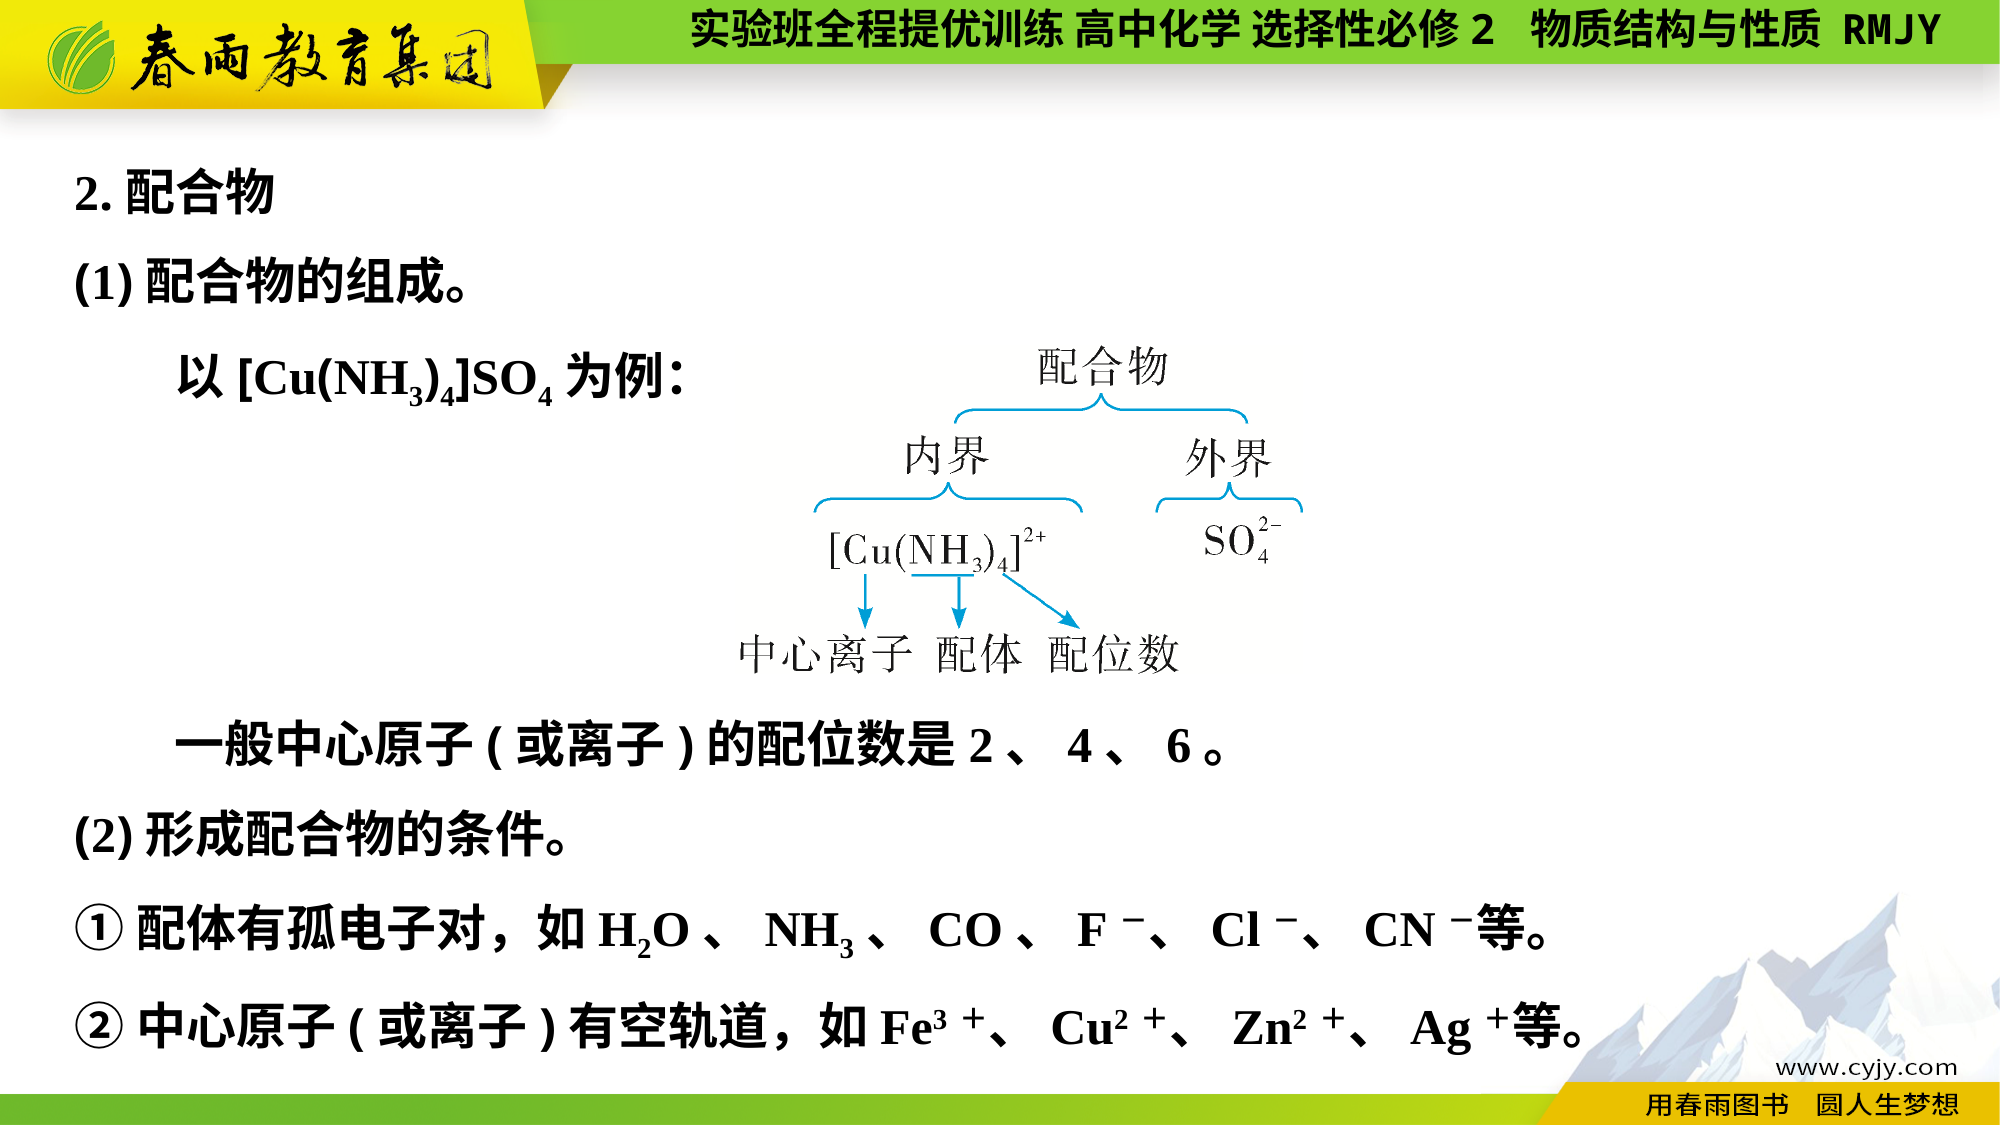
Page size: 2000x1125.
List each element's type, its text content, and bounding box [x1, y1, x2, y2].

picture [0, 0, 2000, 1125]
list 2.配合物 (1)配合物的组成。 以[Cu(NH3)4]SO4为例： 一般中心原子(或离子)的配位数是2、4、6。 (2)形成配合物的条件。 ①配体有孤电子对，如H2O、NH3、CO、F－、Cl－、CN－等。 ②中心原子(或离子)有空轨道，如Fe3＋、Cu2＋、Zn2＋、Ag＋等。 [59, 122, 1944, 1047]
